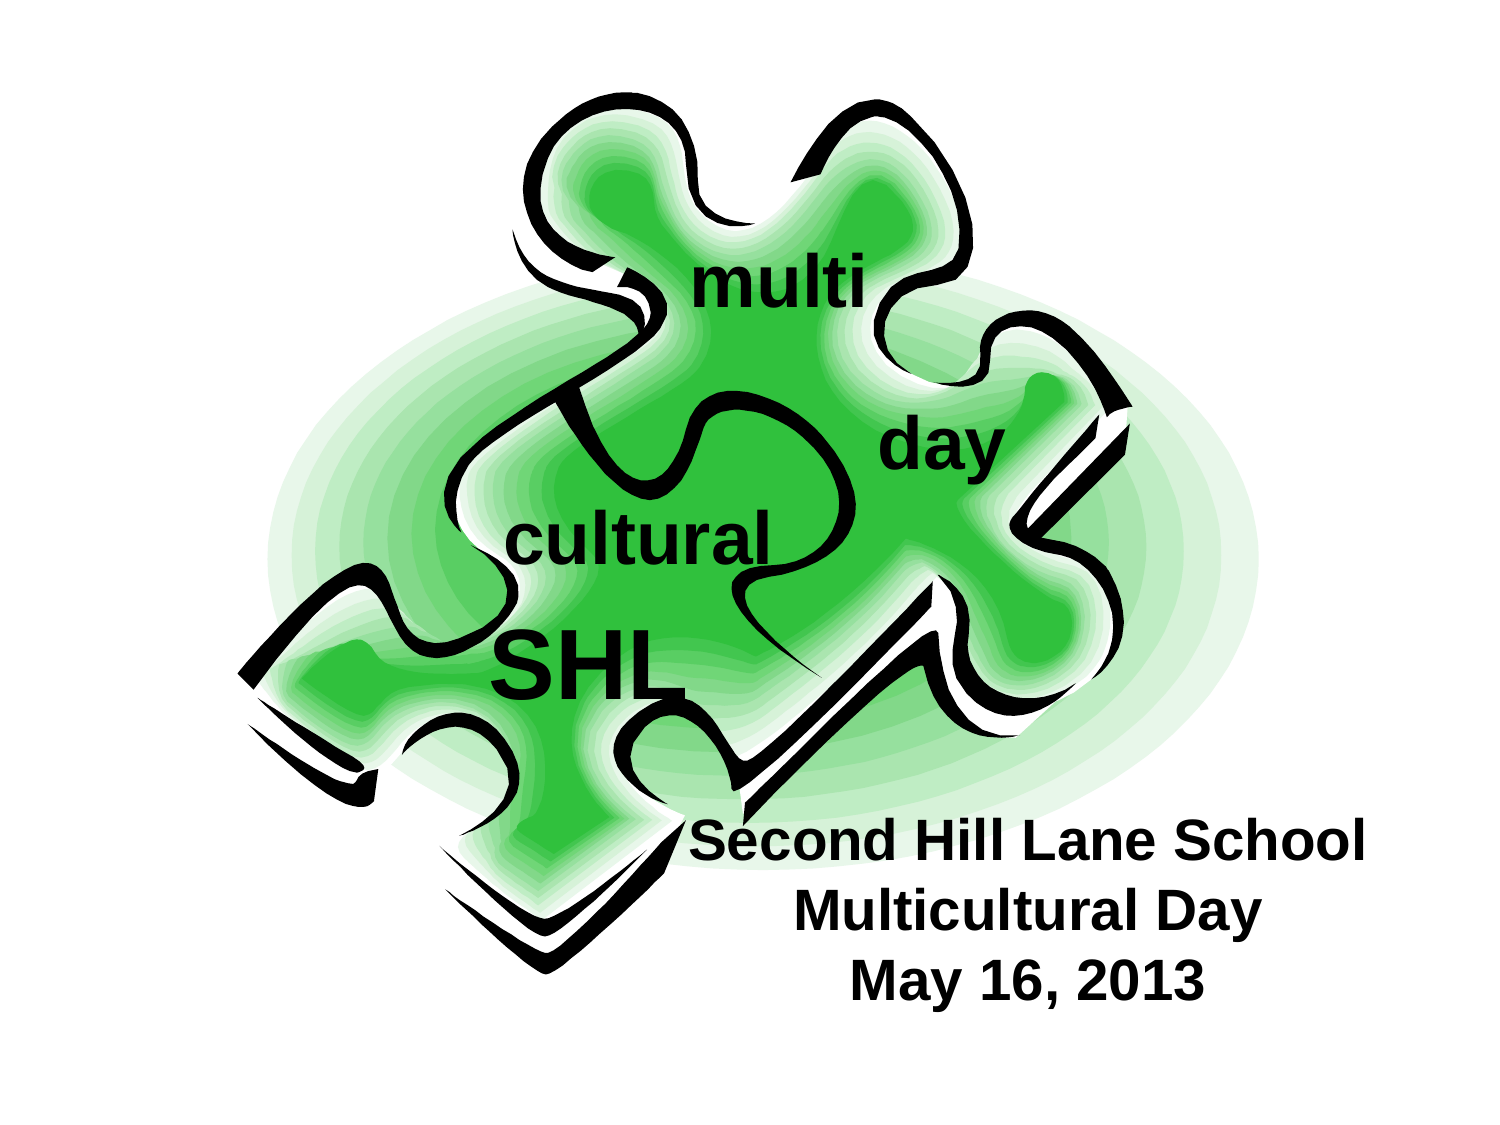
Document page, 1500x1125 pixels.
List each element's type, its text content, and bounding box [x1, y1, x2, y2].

picture [237, 87, 1259, 975]
text_box Second Hill Lane School Multicultural Day May 16, 2013 [590, 794, 1466, 1020]
